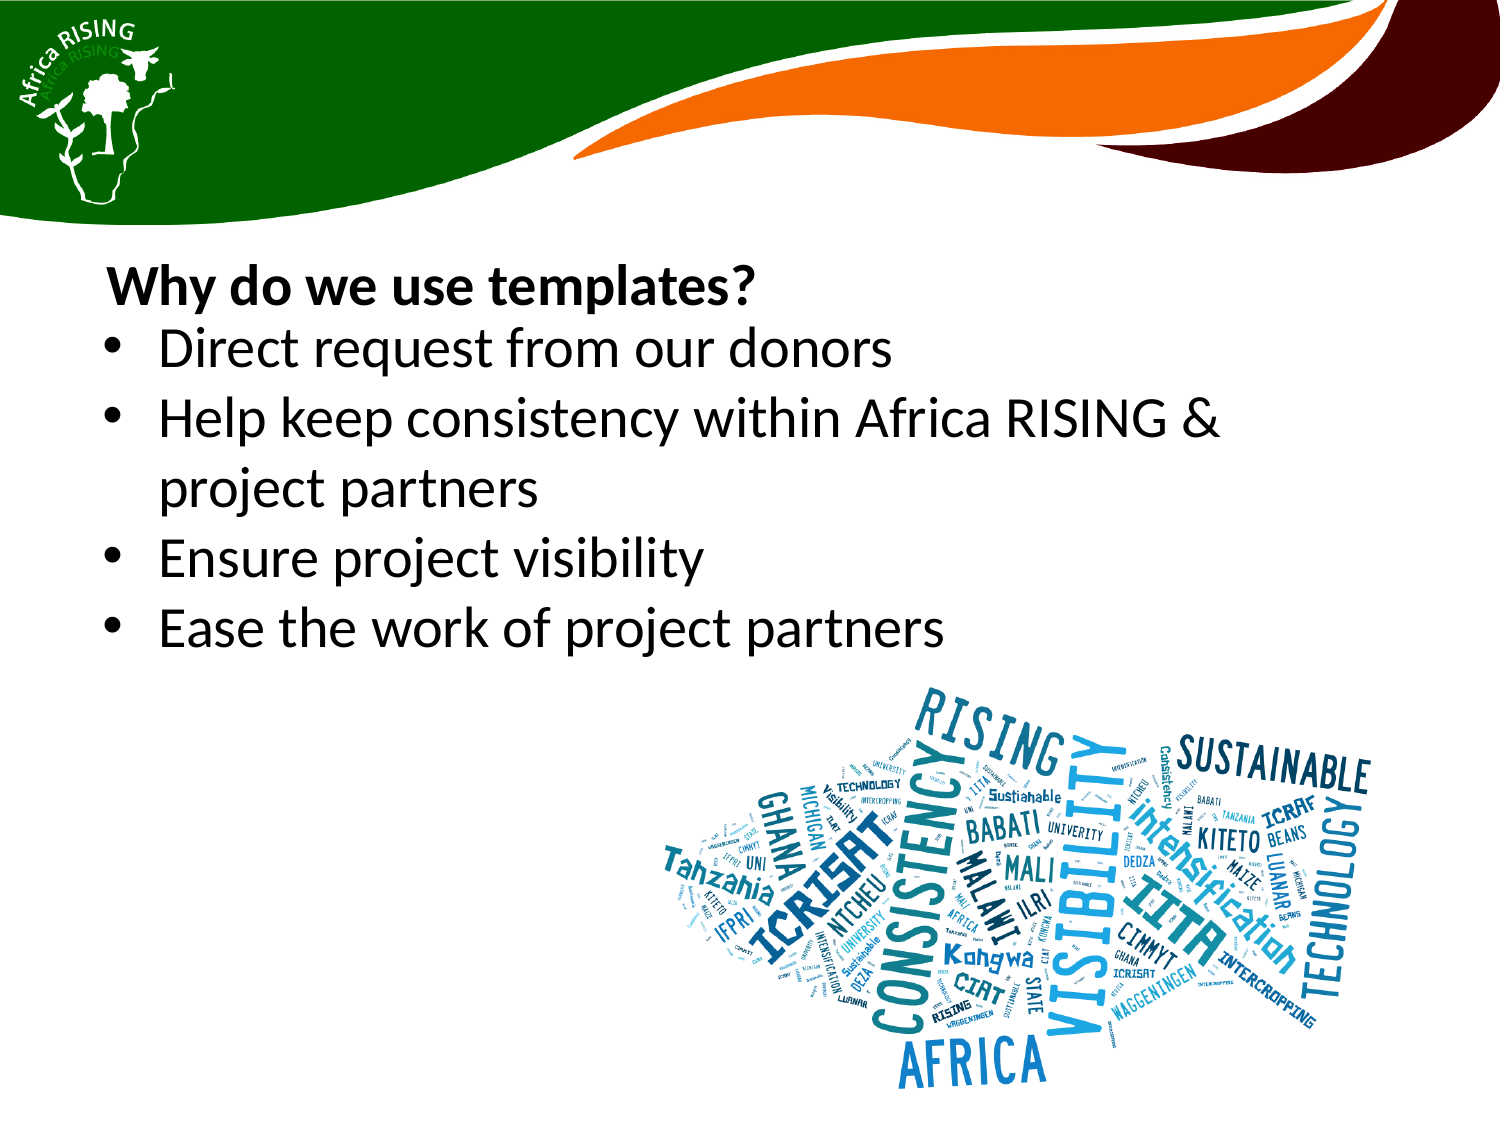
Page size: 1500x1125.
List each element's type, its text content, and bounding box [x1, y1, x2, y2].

text_box Why do we use templates? [91, 239, 773, 302]
text_box Direct request from our donors Help keep consistency within Africa RISING & project partners Ensure project visibility Ease the work of project partners [87, 302, 1275, 667]
picture [0, 0, 1500, 226]
picture [637, 670, 1388, 1097]
